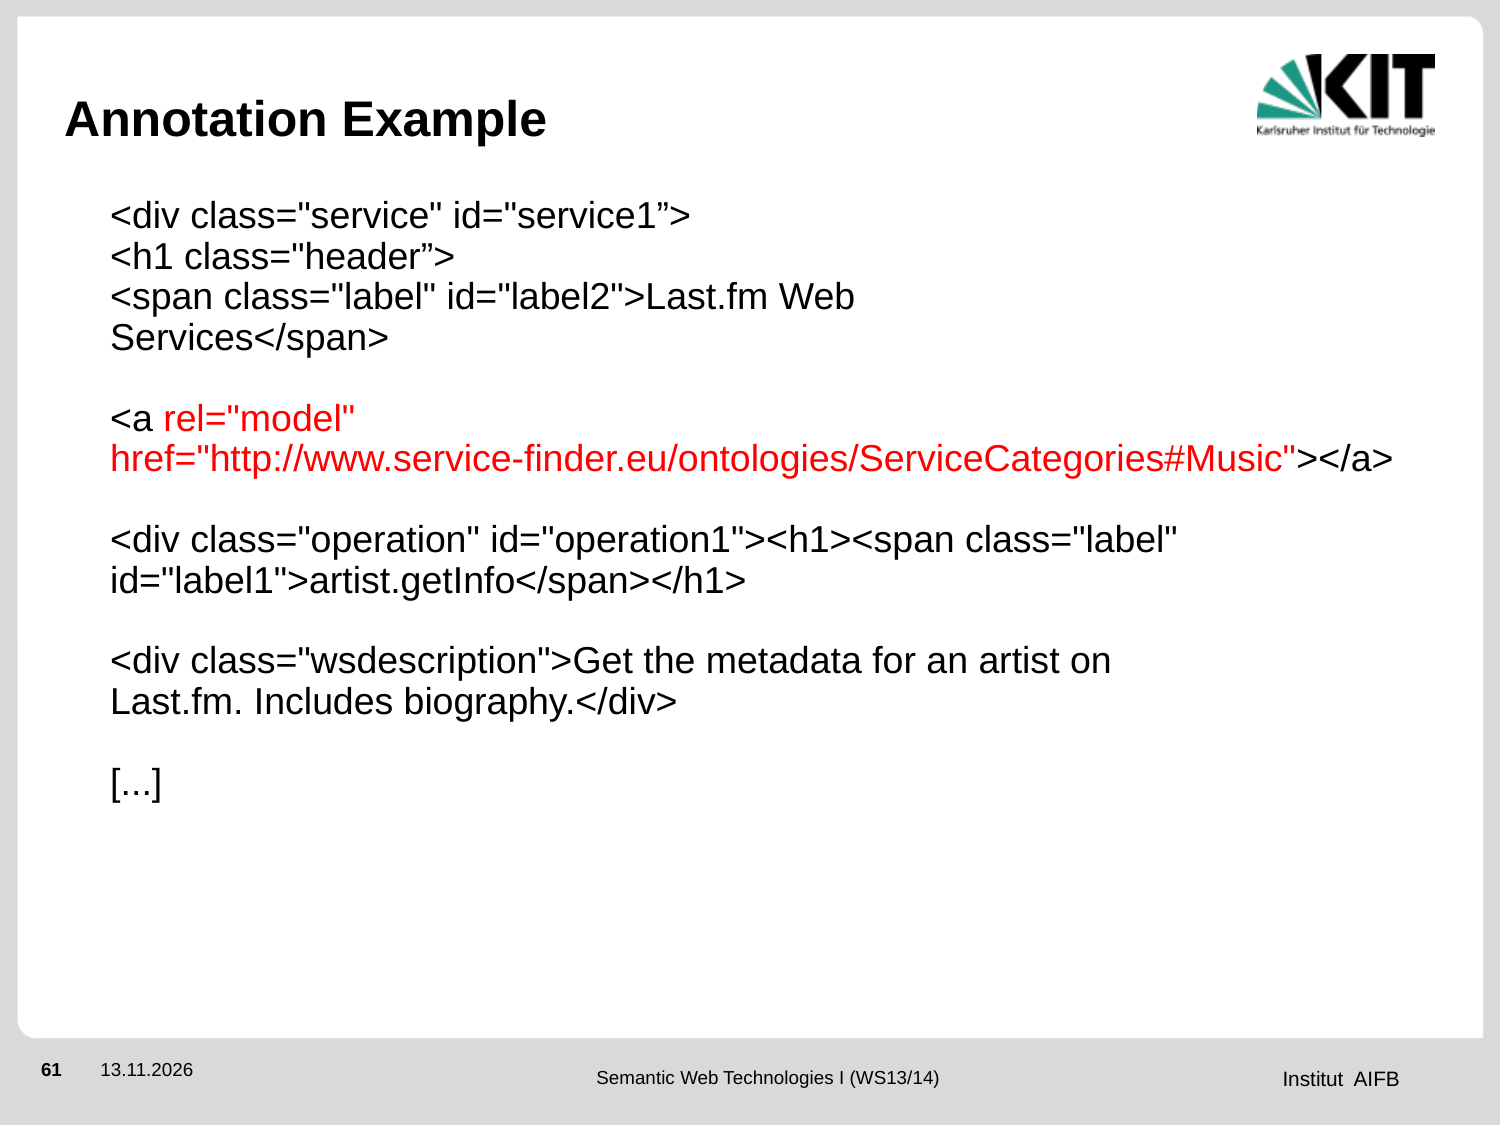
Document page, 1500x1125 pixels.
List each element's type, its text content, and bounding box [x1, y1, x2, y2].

list <div class="service" id="service1”> <h1 class="header”> <span class="label" id="label2">Last.fm Web Services</span> <a rel="model" href="http://www.service-finder.eu/ontologies/ServiceCategories#Music"></a> <div class="operation" id="operation1"><h1><span class="label" id="label1">artist.getInfo</span></h1> <div class="wsdescription">Get the metadata for an artist on Last.fm. Includes biography.</div> [...] [64, 196, 1436, 1000]
title Annotation Example [64, 54, 1198, 147]
picture [0, 0, 1500, 1125]
